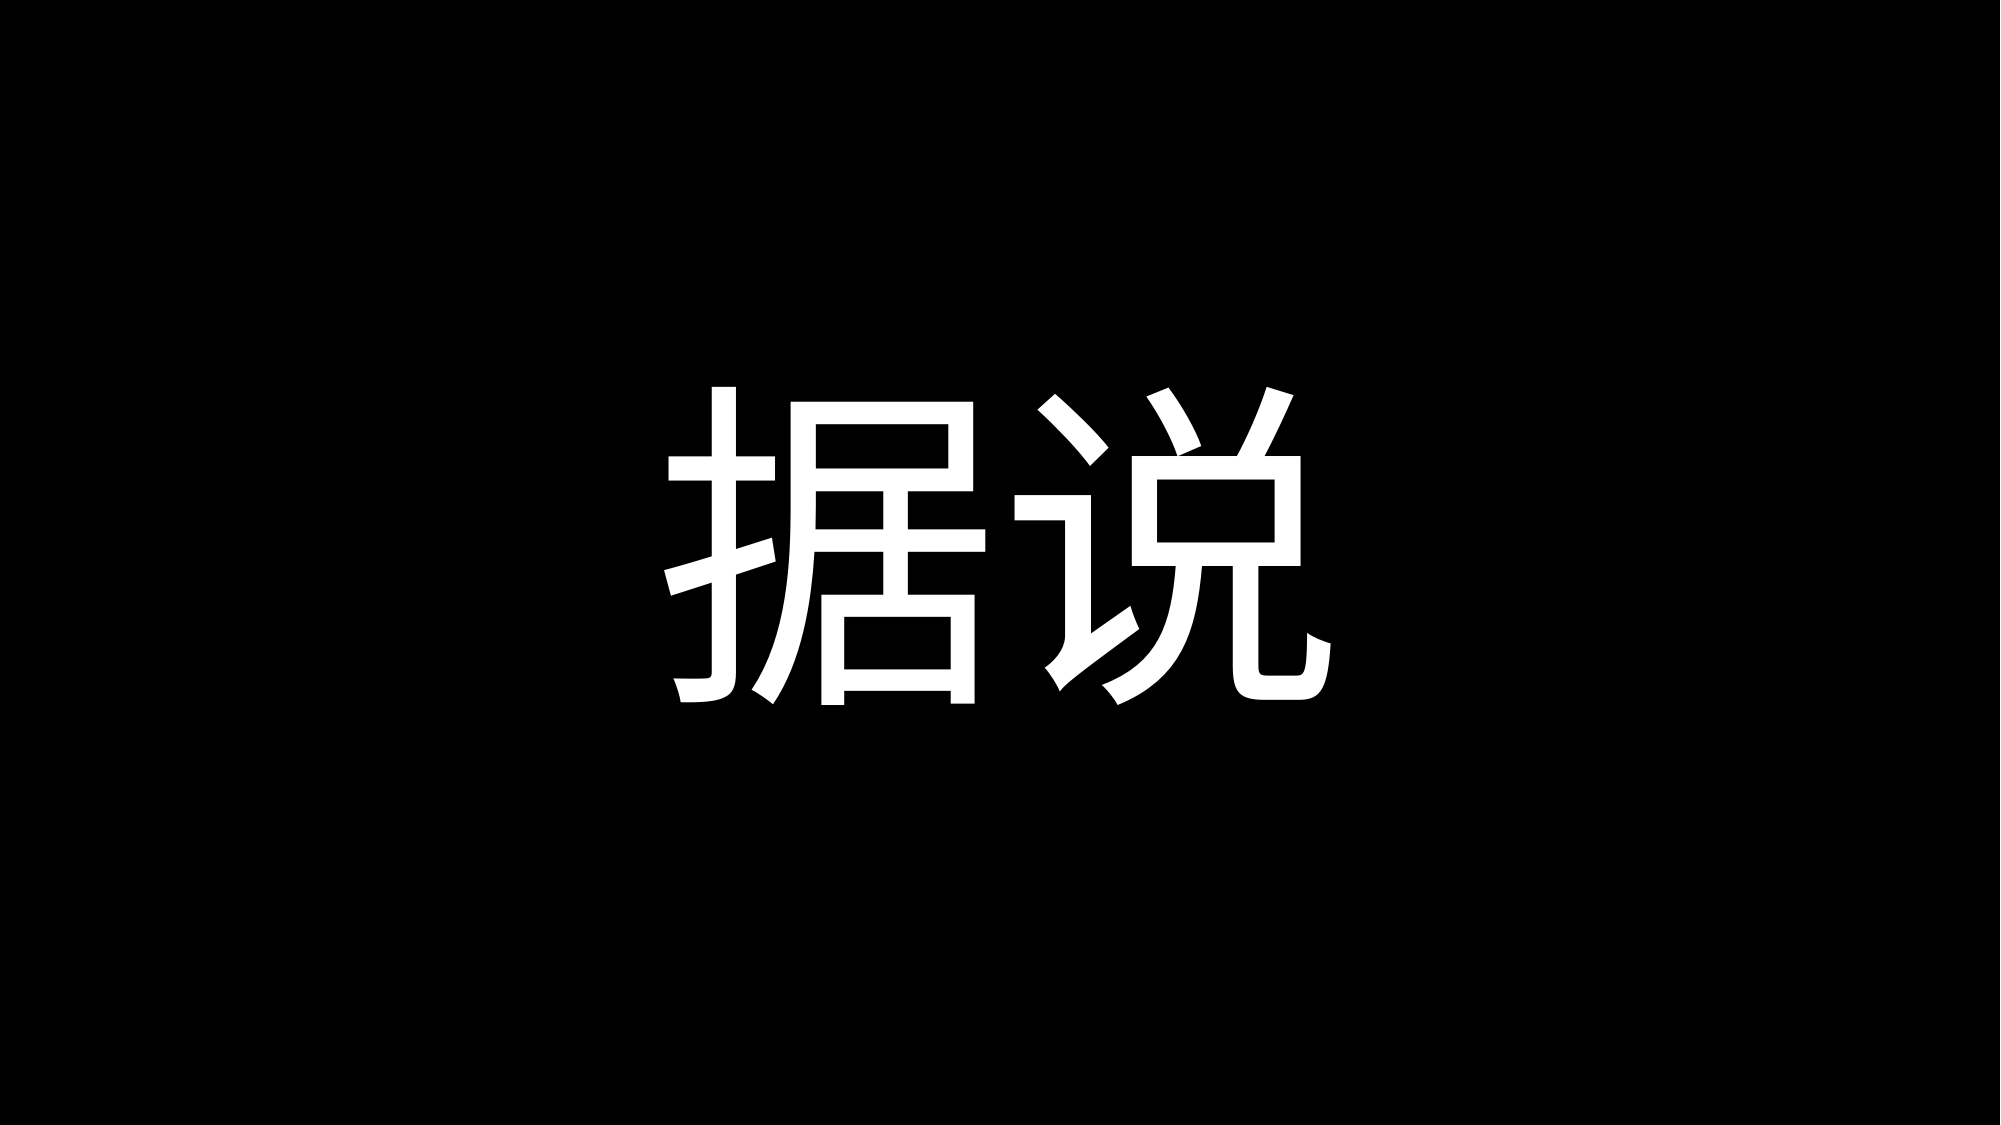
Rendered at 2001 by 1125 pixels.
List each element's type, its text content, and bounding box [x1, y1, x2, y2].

text_box 据说 [639, 324, 1361, 755]
